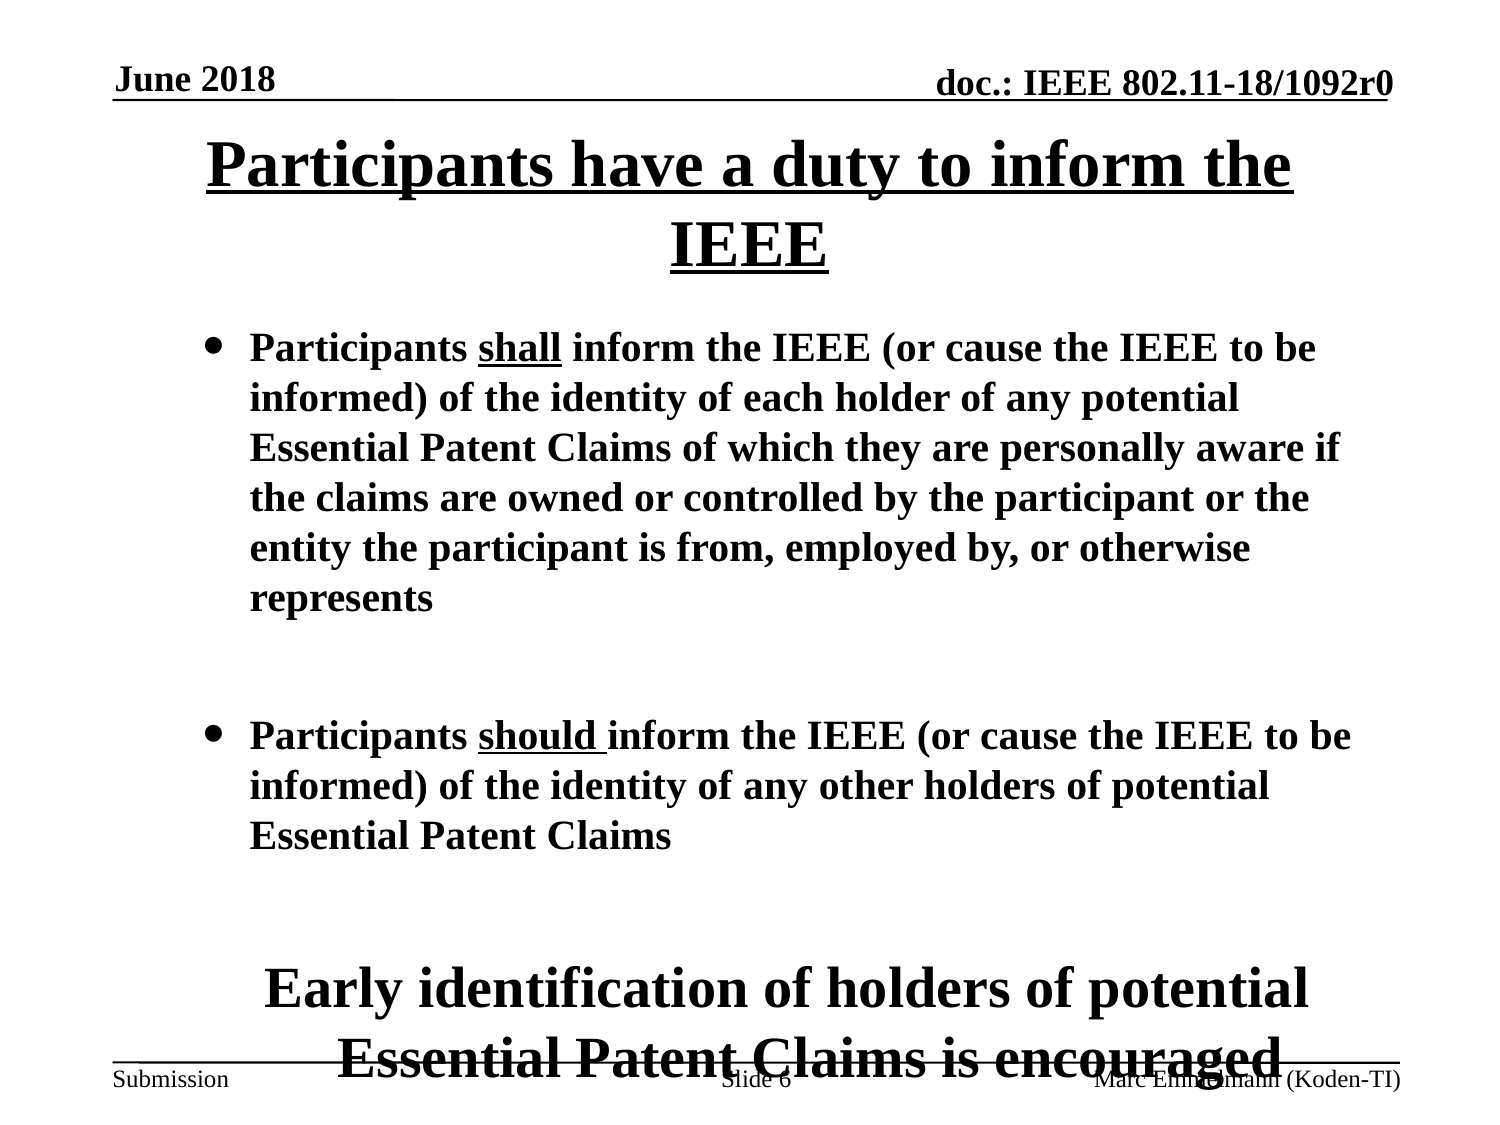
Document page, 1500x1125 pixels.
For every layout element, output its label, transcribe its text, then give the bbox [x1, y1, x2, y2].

list Participants shall inform the IEEE (or cause the IEEE to be informed) of the identity of each holder of any potential Essential Patent Claims of which they are personally aware if the claims are owned or controlled by the participant or the entity the participant is from, employed by, or otherwise represents Participants should inform the IEEE (or cause the IEEE to be informed) of the identity of any other holders of potential Essential Patent Claims Early identification of holders of potential Essential Patent Claims is encouraged [112, 312, 1388, 988]
title Participants have a duty to inform the IEEE [112, 112, 1388, 288]
footer Marc Emmelmann (Koden-TI) [878, 1061, 1402, 1093]
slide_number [114, 54, 423, 100]
slide_number Slide 6 [712, 1061, 800, 1123]
